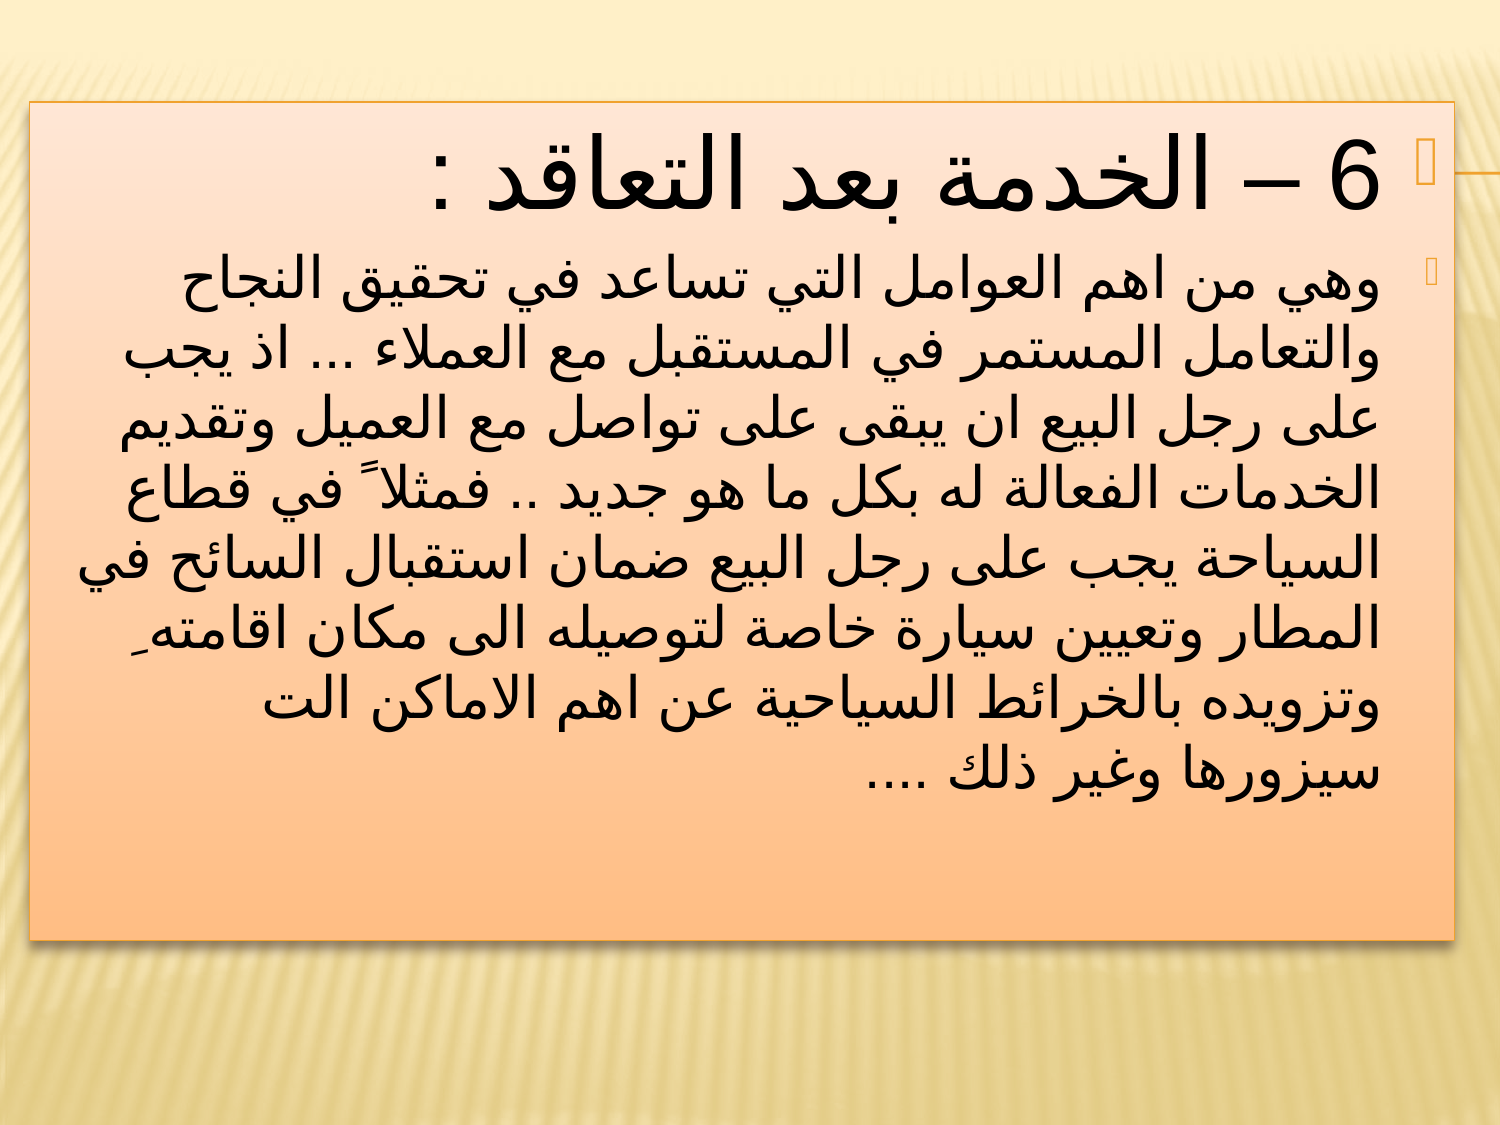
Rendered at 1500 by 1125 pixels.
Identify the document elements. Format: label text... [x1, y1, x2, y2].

list 6 – الخدمة بعد التعاقد : وهي من اهم العوامل التي تساعد في تحقيق النجاح والتعامل المستمر في المستقبل مع العملاء ... اذ يجب على رجل البيع ان يبقى على تواصل مع العميل وتقديم الخدمات الفعالة له بكل ما هو جديد .. فمثلا ً في قطاع السياحة يجب على رجل البيع ضمان استقبال السائح في المطار وتعيين سيارة خاصة لتوصيله الى مكان اقامته ِ وتزويده بالخرائط السياحية عن اهم الاماكن الت سيزورها وغير ذلك .... [29, 101, 1455, 941]
